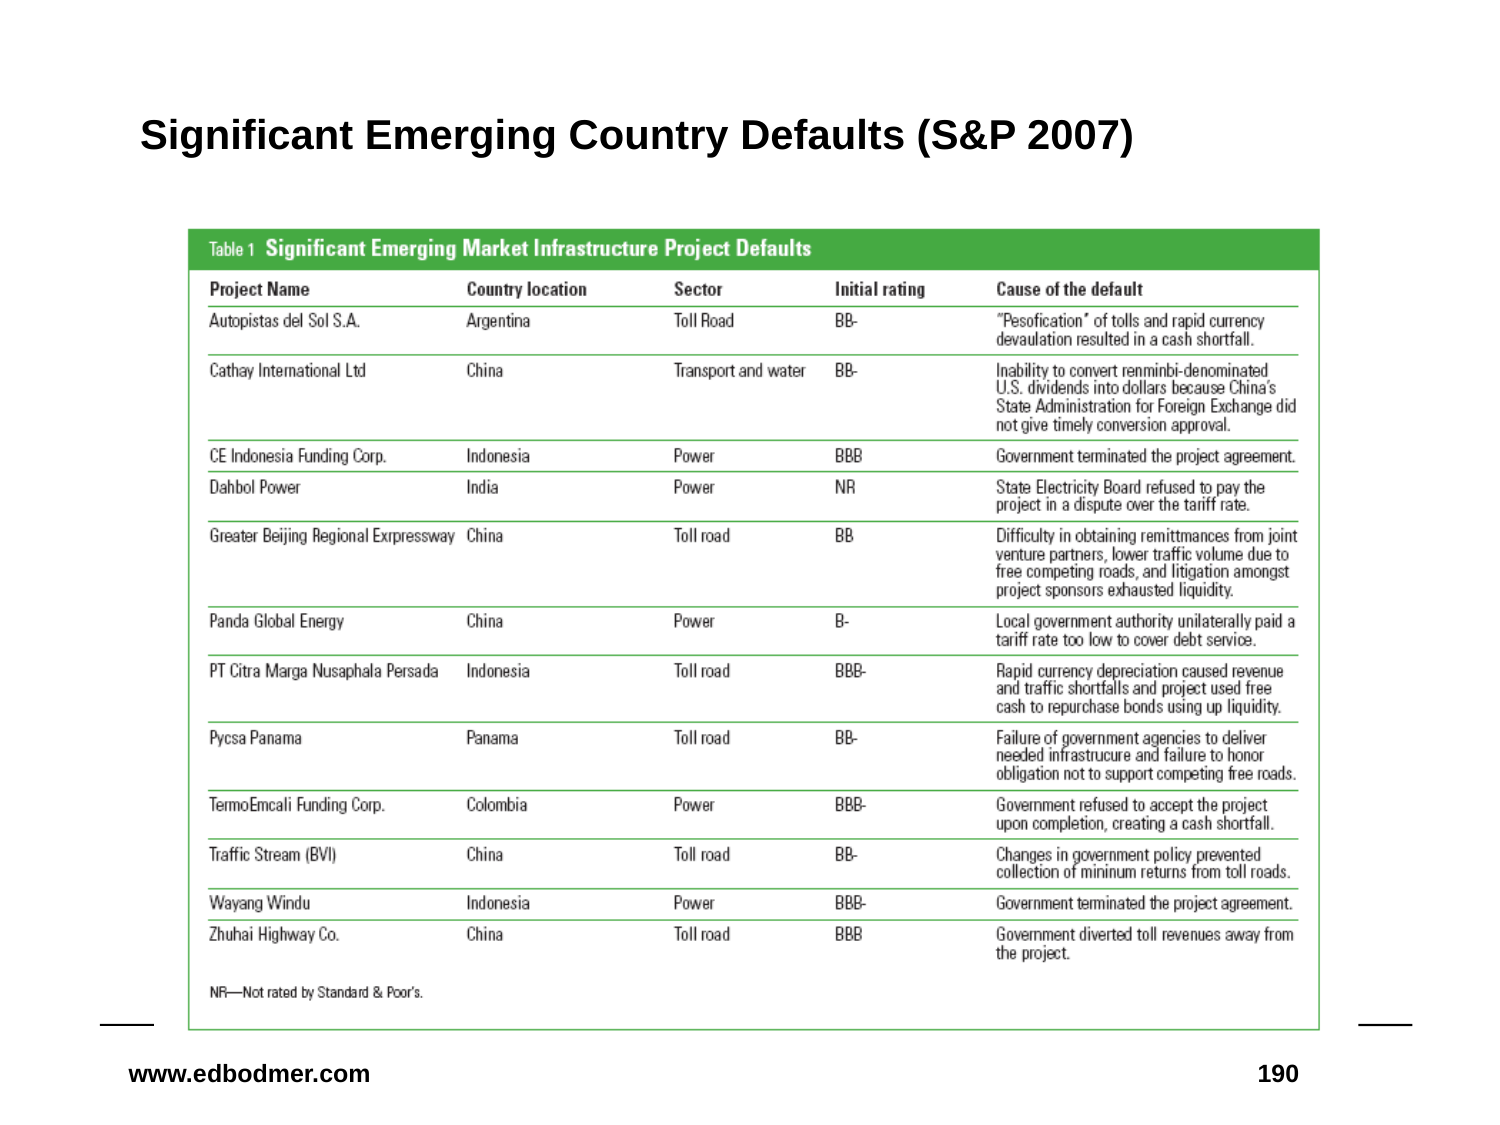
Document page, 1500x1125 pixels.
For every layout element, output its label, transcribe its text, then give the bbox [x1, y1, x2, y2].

title Significant Emerging Country Defaults (S&P 2007) [125, 99, 1288, 225]
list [153, 212, 1359, 1051]
